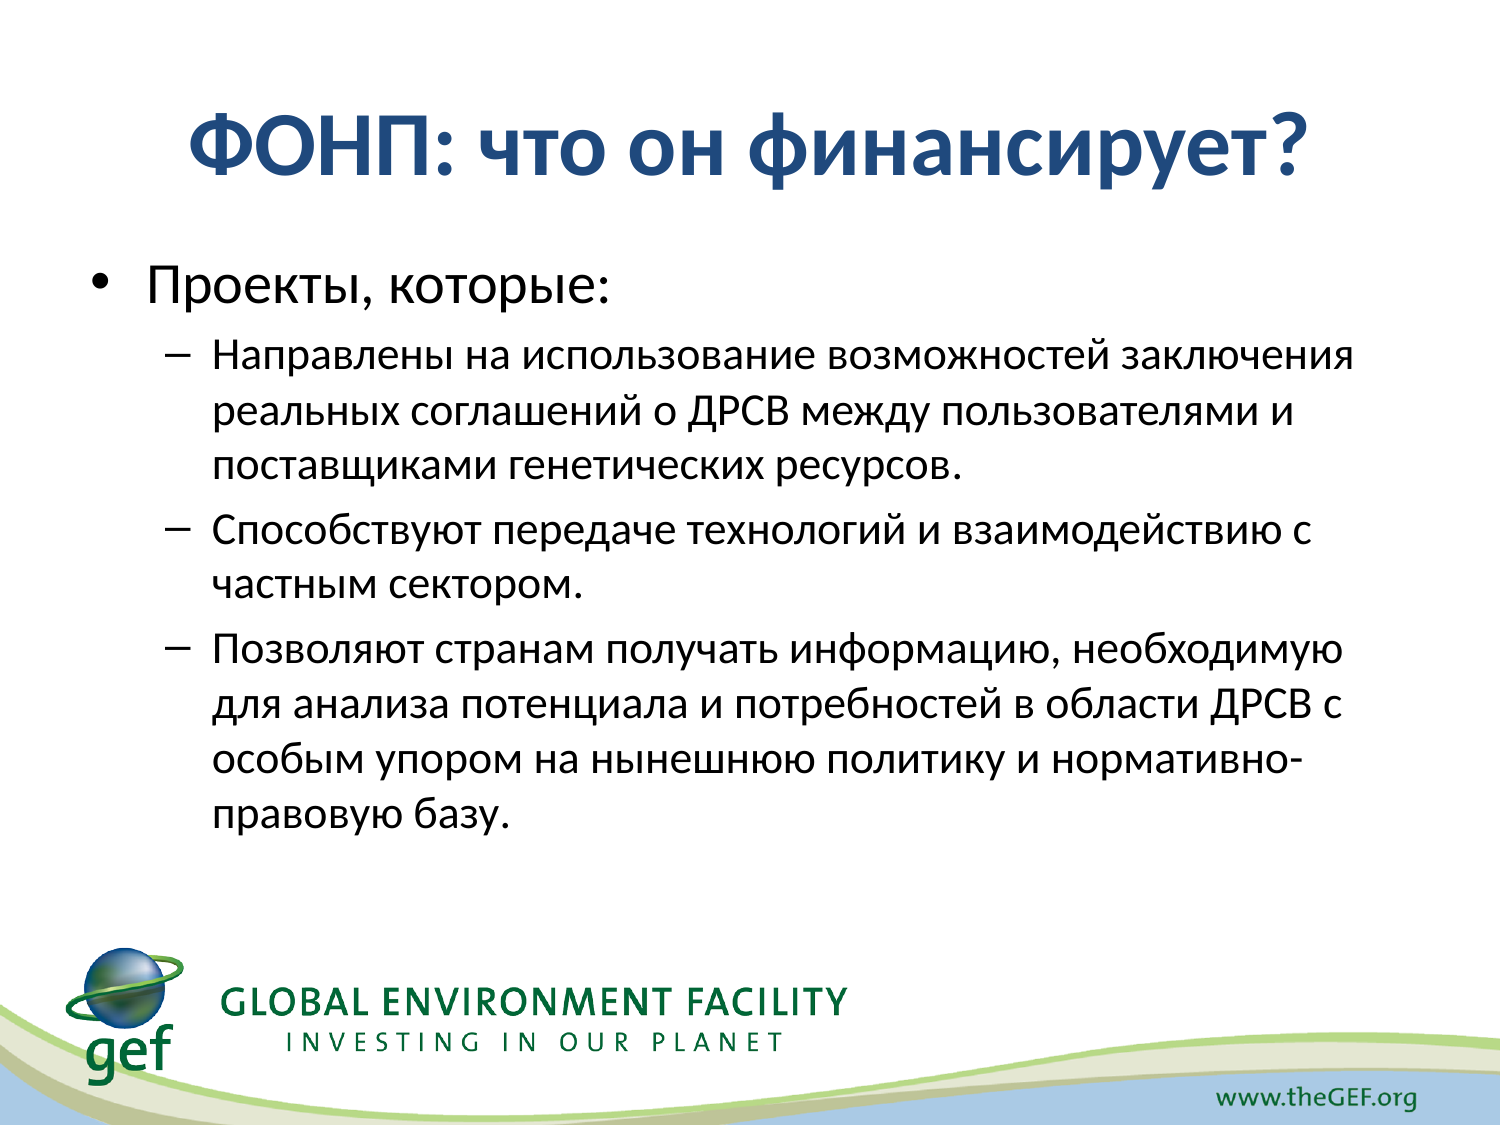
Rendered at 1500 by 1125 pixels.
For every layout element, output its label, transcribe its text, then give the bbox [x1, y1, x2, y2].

list Проекты, которые: Направлены на использование возможностей заключения реальных соглашений о ДРСВ между пользователями и поставщиками генетических ресурсов. Способствуют передаче технологий и взаимодействию с частным сектором. Позволяют странам получать информацию, необходимую для анализа потенциала и потребностей в области ДРСВ с особым упором на нынешнюю политику и нормативно-правовую базу. [74, 237, 1426, 926]
title ФОНП: что он финансирует? [74, 44, 1426, 233]
picture [0, 920, 1500, 1125]
